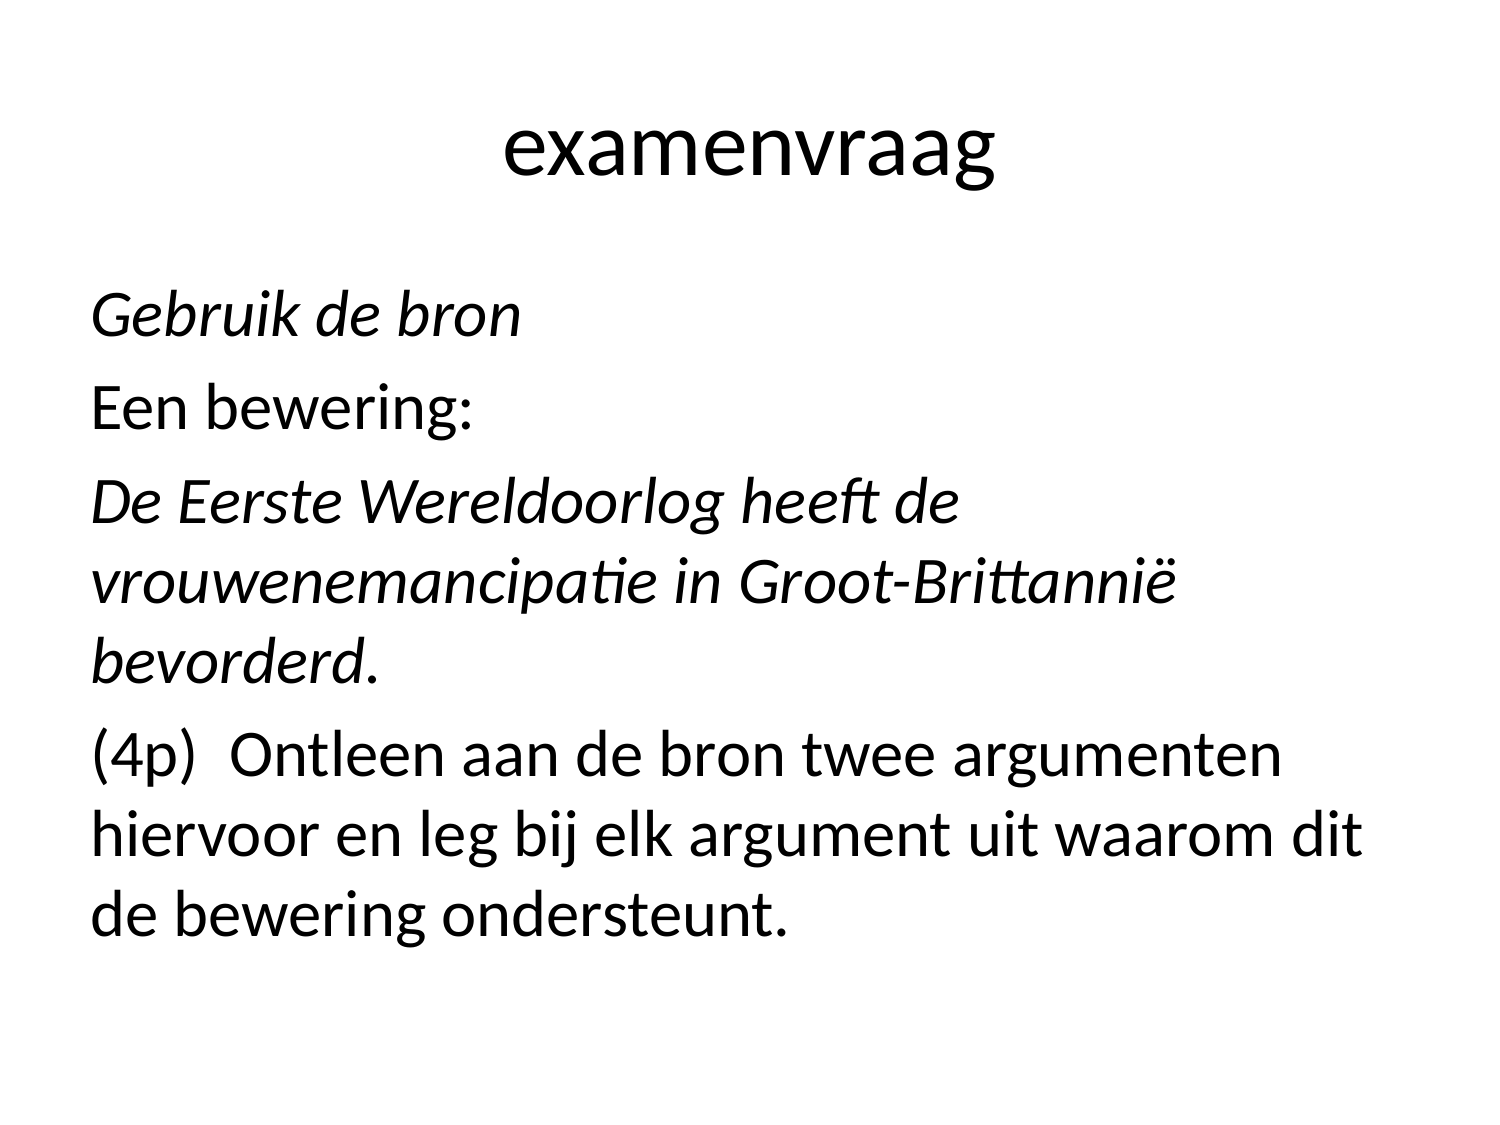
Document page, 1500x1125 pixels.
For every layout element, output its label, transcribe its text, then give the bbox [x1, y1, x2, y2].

title examenvraag [75, 45, 1425, 233]
list Gebruik de bron Een bewering: De Eerste Wereldoorlog heeft de vrouwenemancipatie in Groot-Brittannië bevorderd. (4p) Ontleen aan de bron twee argumenten hiervoor en leg bij elk argument uit waarom dit de bewering ondersteunt. [75, 262, 1425, 1005]
